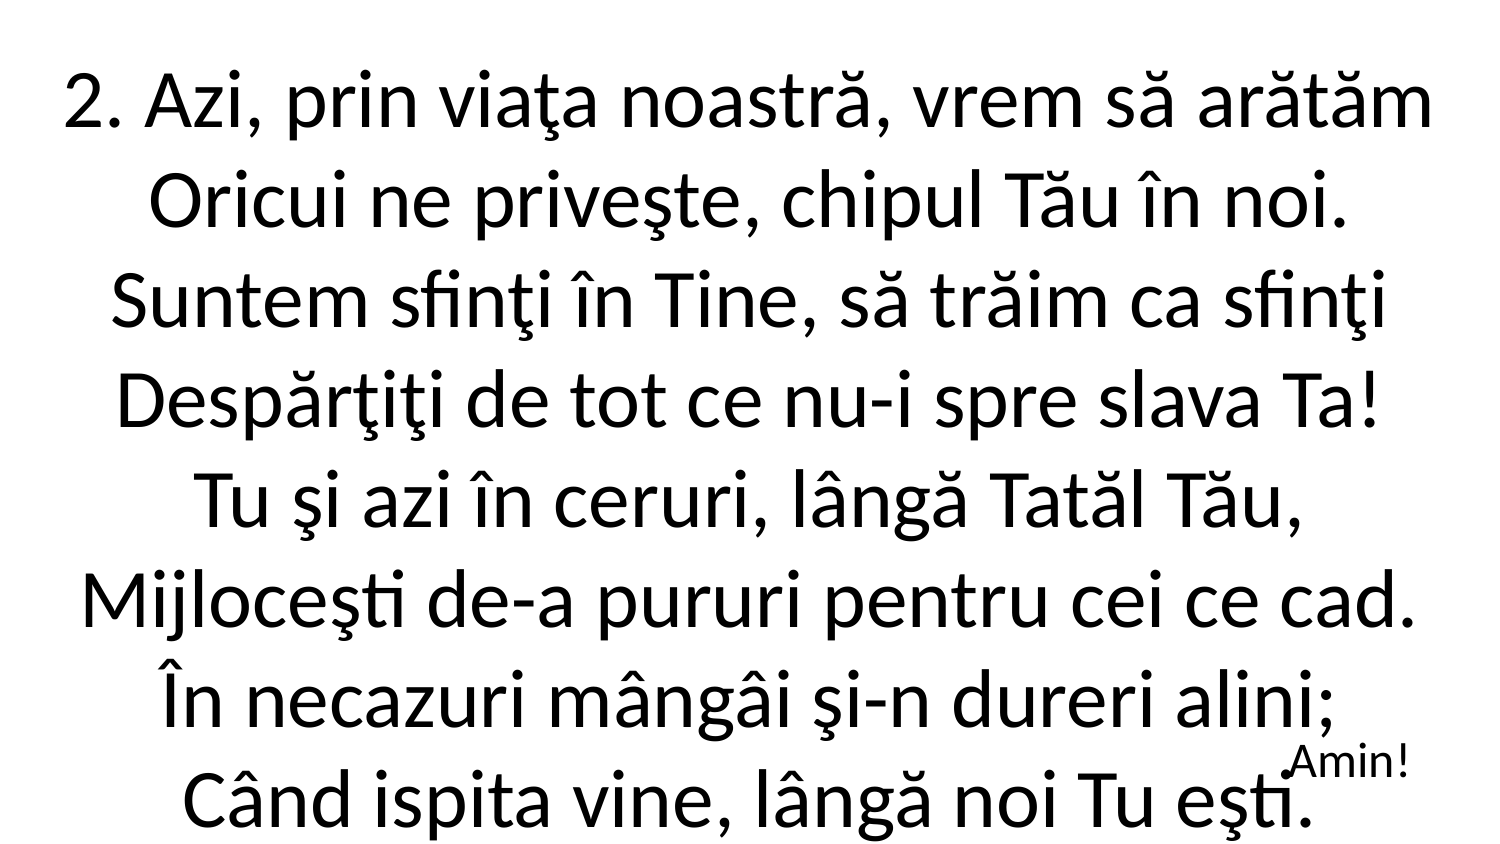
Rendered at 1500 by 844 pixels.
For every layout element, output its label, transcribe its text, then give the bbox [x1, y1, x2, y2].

text_box Amin! [1273, 674, 1427, 795]
text_box 2. Azi, prin viaţa noastră, vrem să arătăm Oricui ne priveşte, chipul Tău în noi. Suntem sfinţi în Tine, să trăim ca sfinţi Despărţiţi de tot ce nu-i spre slava Ta! Tu şi azi în ceruri, lângă Tatăl Tău, Mijloceşti de-a pururi pentru cei ce cad. În necazuri mângâi şi-n dureri alini; Când ispita vine, lângă noi Tu eşti. [48, 0, 1452, 844]
